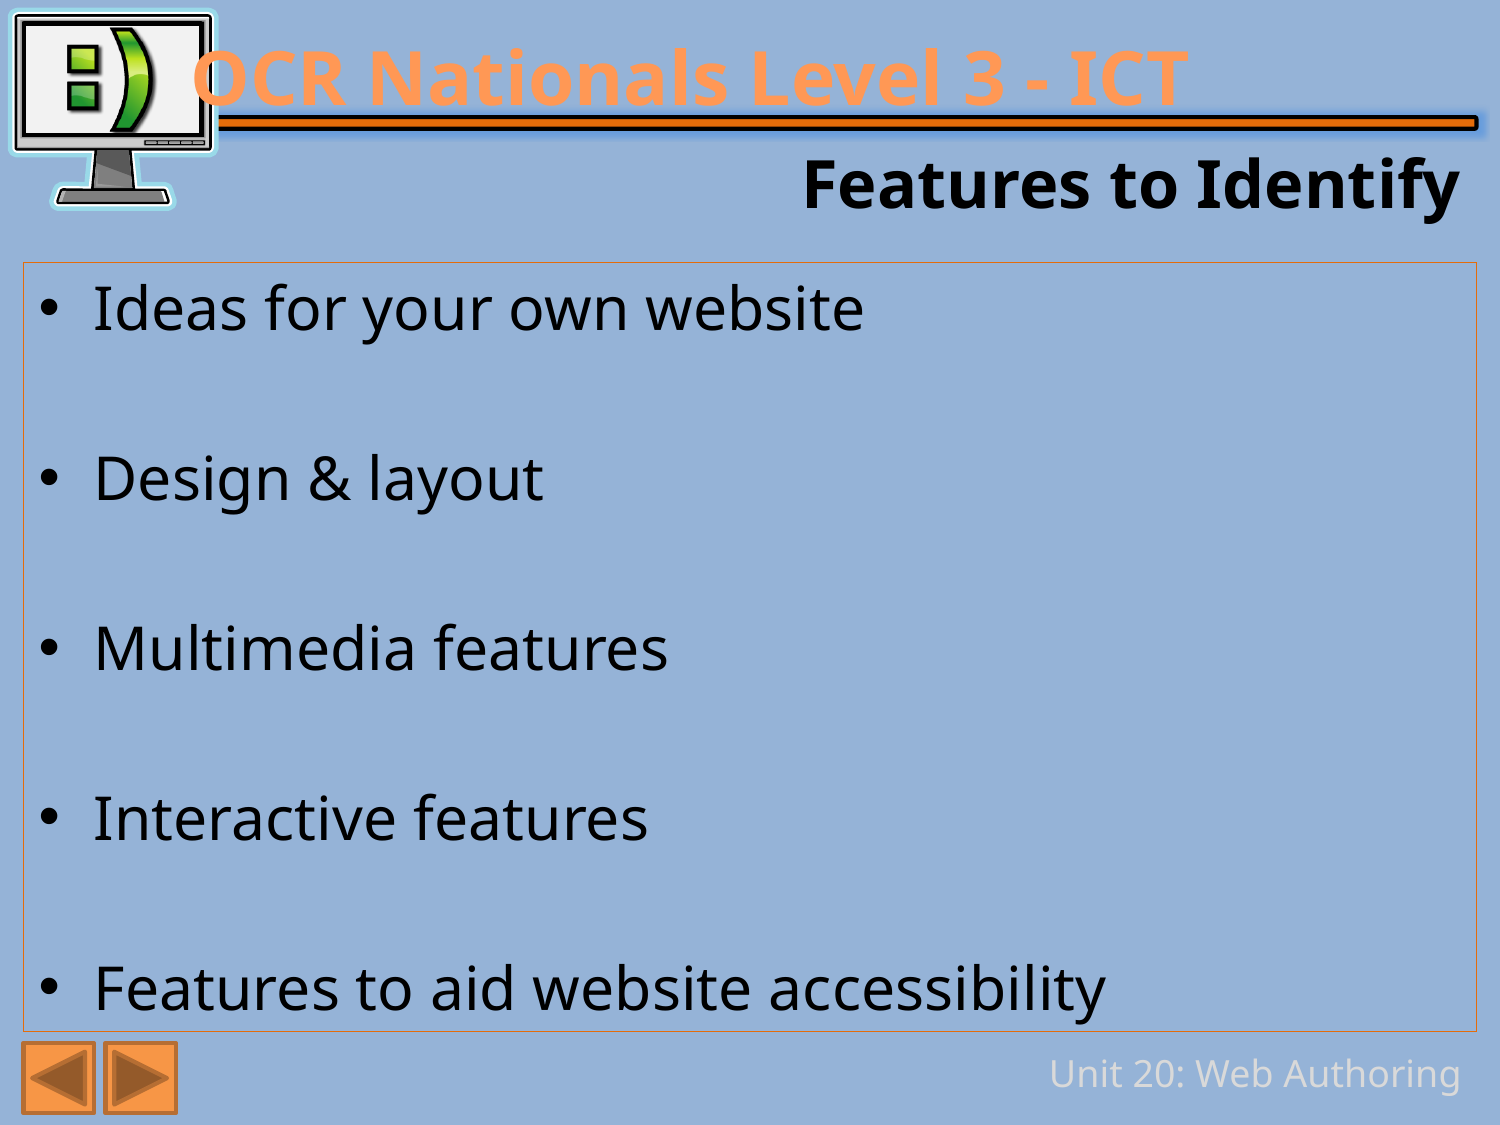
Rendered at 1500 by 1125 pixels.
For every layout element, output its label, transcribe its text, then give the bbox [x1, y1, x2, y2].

picture [48, 21, 172, 139]
list Ideas for your own website Design & layout Multimedia features Interactive features Features to aid website accessibility [23, 262, 1477, 1032]
title Features to Identify [187, 117, 1477, 247]
